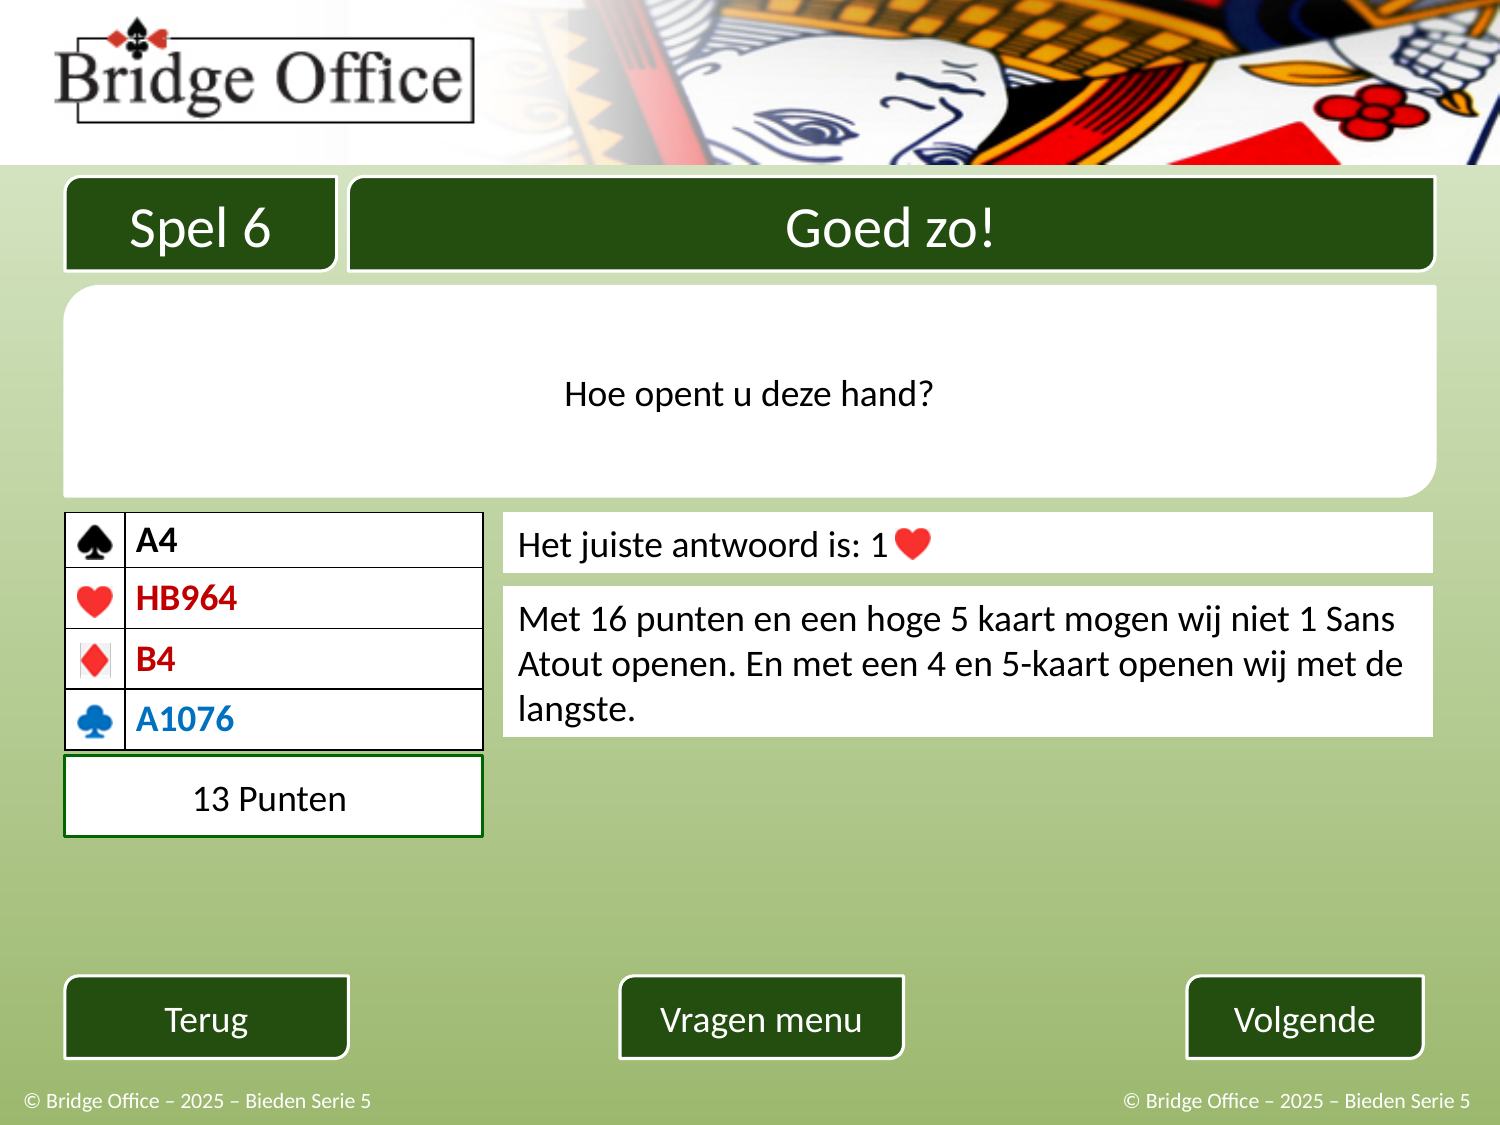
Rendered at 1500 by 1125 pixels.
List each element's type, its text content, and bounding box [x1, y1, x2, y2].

picture [77, 703, 113, 740]
text_box © Bridge Office – 2025 – Bieden Serie 5 [1107, 1079, 1500, 1121]
text_box © Bridge Office – 2025 – Bieden Serie 5 [8, 1079, 393, 1121]
text_box Vragen menu [618, 974, 906, 1061]
table_header [66, 513, 124, 567]
text_box 13 Punten [63, 754, 484, 838]
table_cell [66, 690, 124, 749]
table_cell A1076 [126, 690, 482, 749]
text_box Terug [63, 974, 350, 1061]
text_box Met 16 punten en een hoge 5 kaart mogen wij niet 1 Sans Atout openen. En met een 4 en 5-kaart openen wij met de langste. [503, 586, 1433, 737]
table_header A4 [126, 513, 482, 567]
picture [77, 643, 113, 679]
picture [0, 0, 1500, 166]
picture [895, 528, 932, 560]
text_box Spel 6 [63, 179, 339, 273]
text_box Volgende [1185, 974, 1425, 1061]
table_cell [66, 629, 124, 688]
text_box Het juiste antwoord is: 1 [503, 512, 1433, 573]
picture [77, 585, 113, 618]
table_cell B4 [126, 629, 482, 688]
table_cell [66, 568, 124, 628]
text_box Hoe opent u deze hand? [63, 284, 1437, 498]
picture [77, 524, 113, 561]
table_cell HB964 [126, 568, 482, 628]
text_box Goed zo! [346, 179, 1437, 273]
